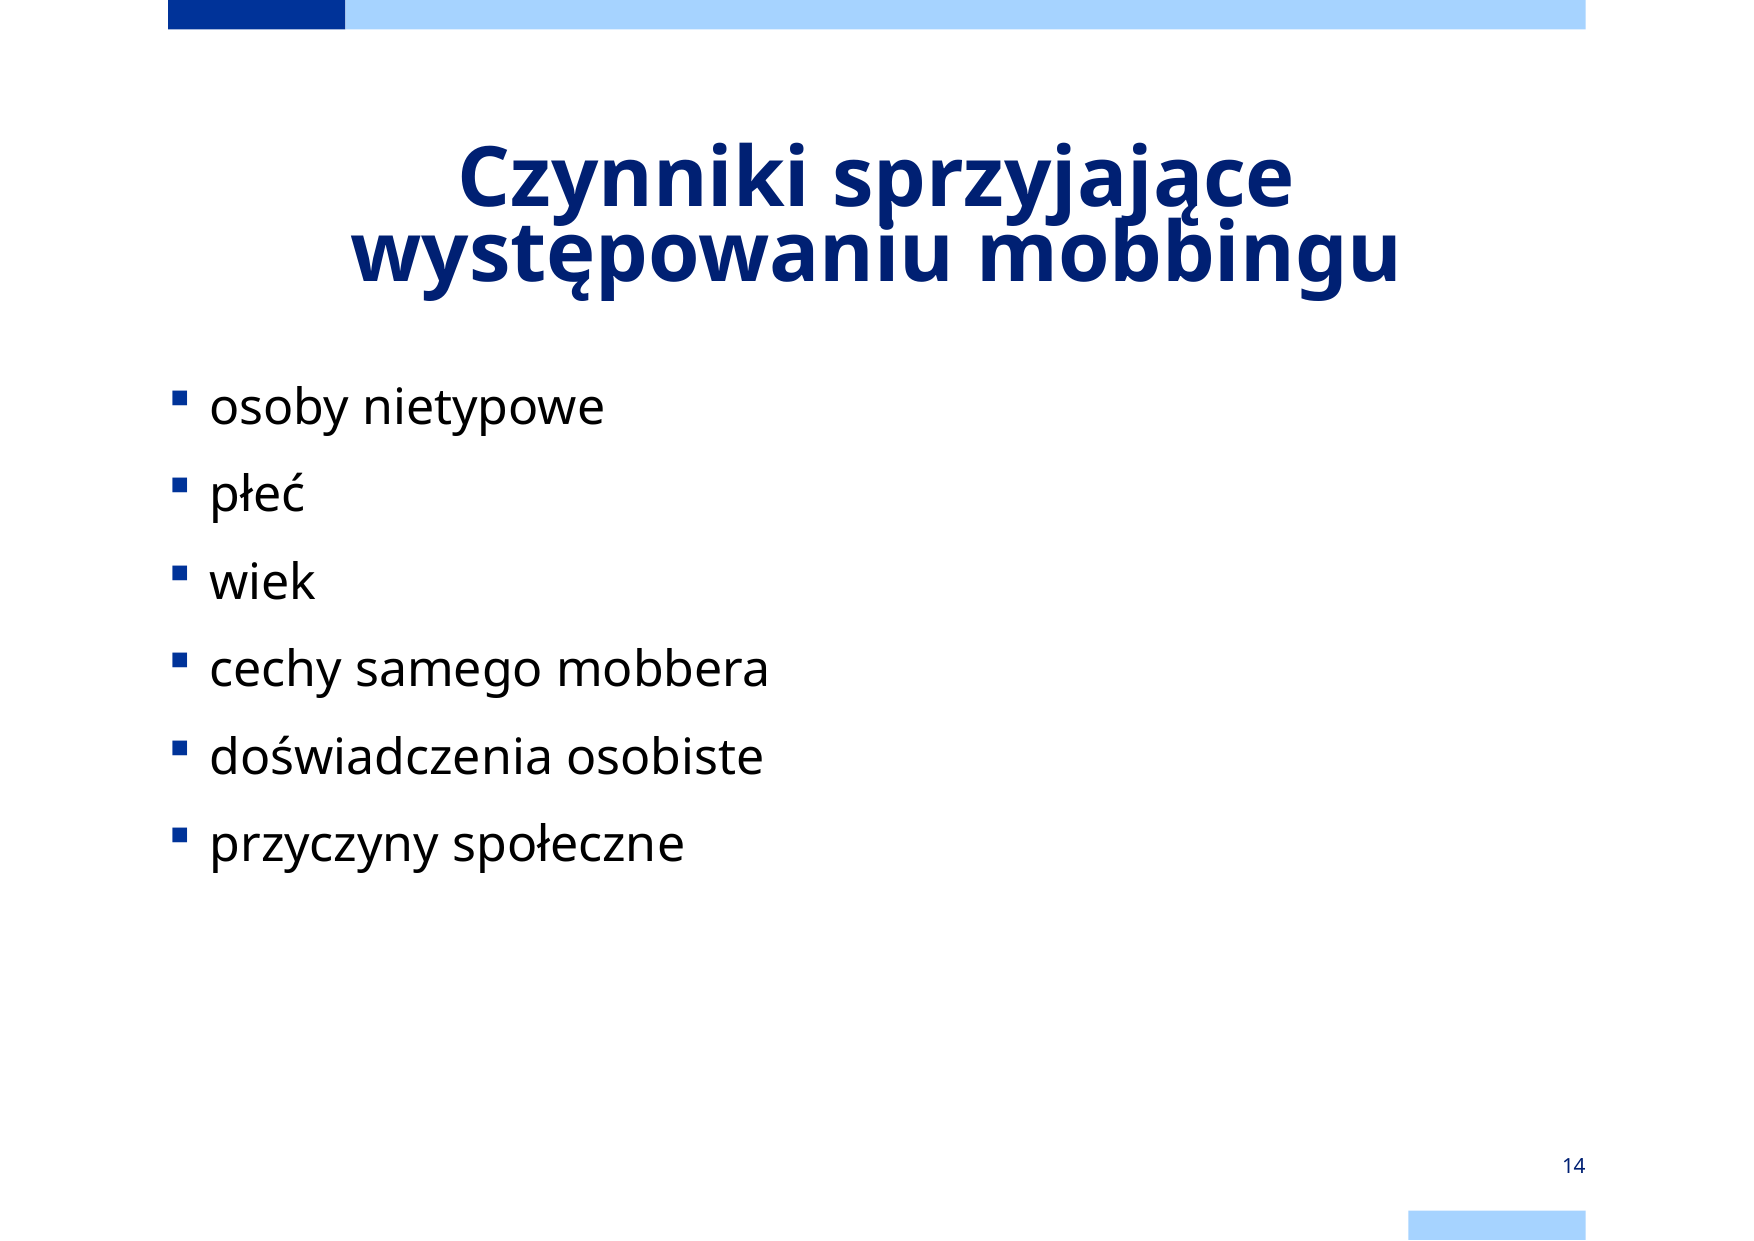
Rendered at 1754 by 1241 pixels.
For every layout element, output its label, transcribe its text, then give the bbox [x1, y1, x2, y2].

list osoby nietypowe płeć wiek cechy samego mobbera doświadczenia osobiste przyczyny społeczne [168, 371, 1586, 1093]
slide_number 14 [1408, 1151, 1586, 1182]
title Czynniki sprzyjające występowaniu mobbingu [168, 147, 1586, 325]
